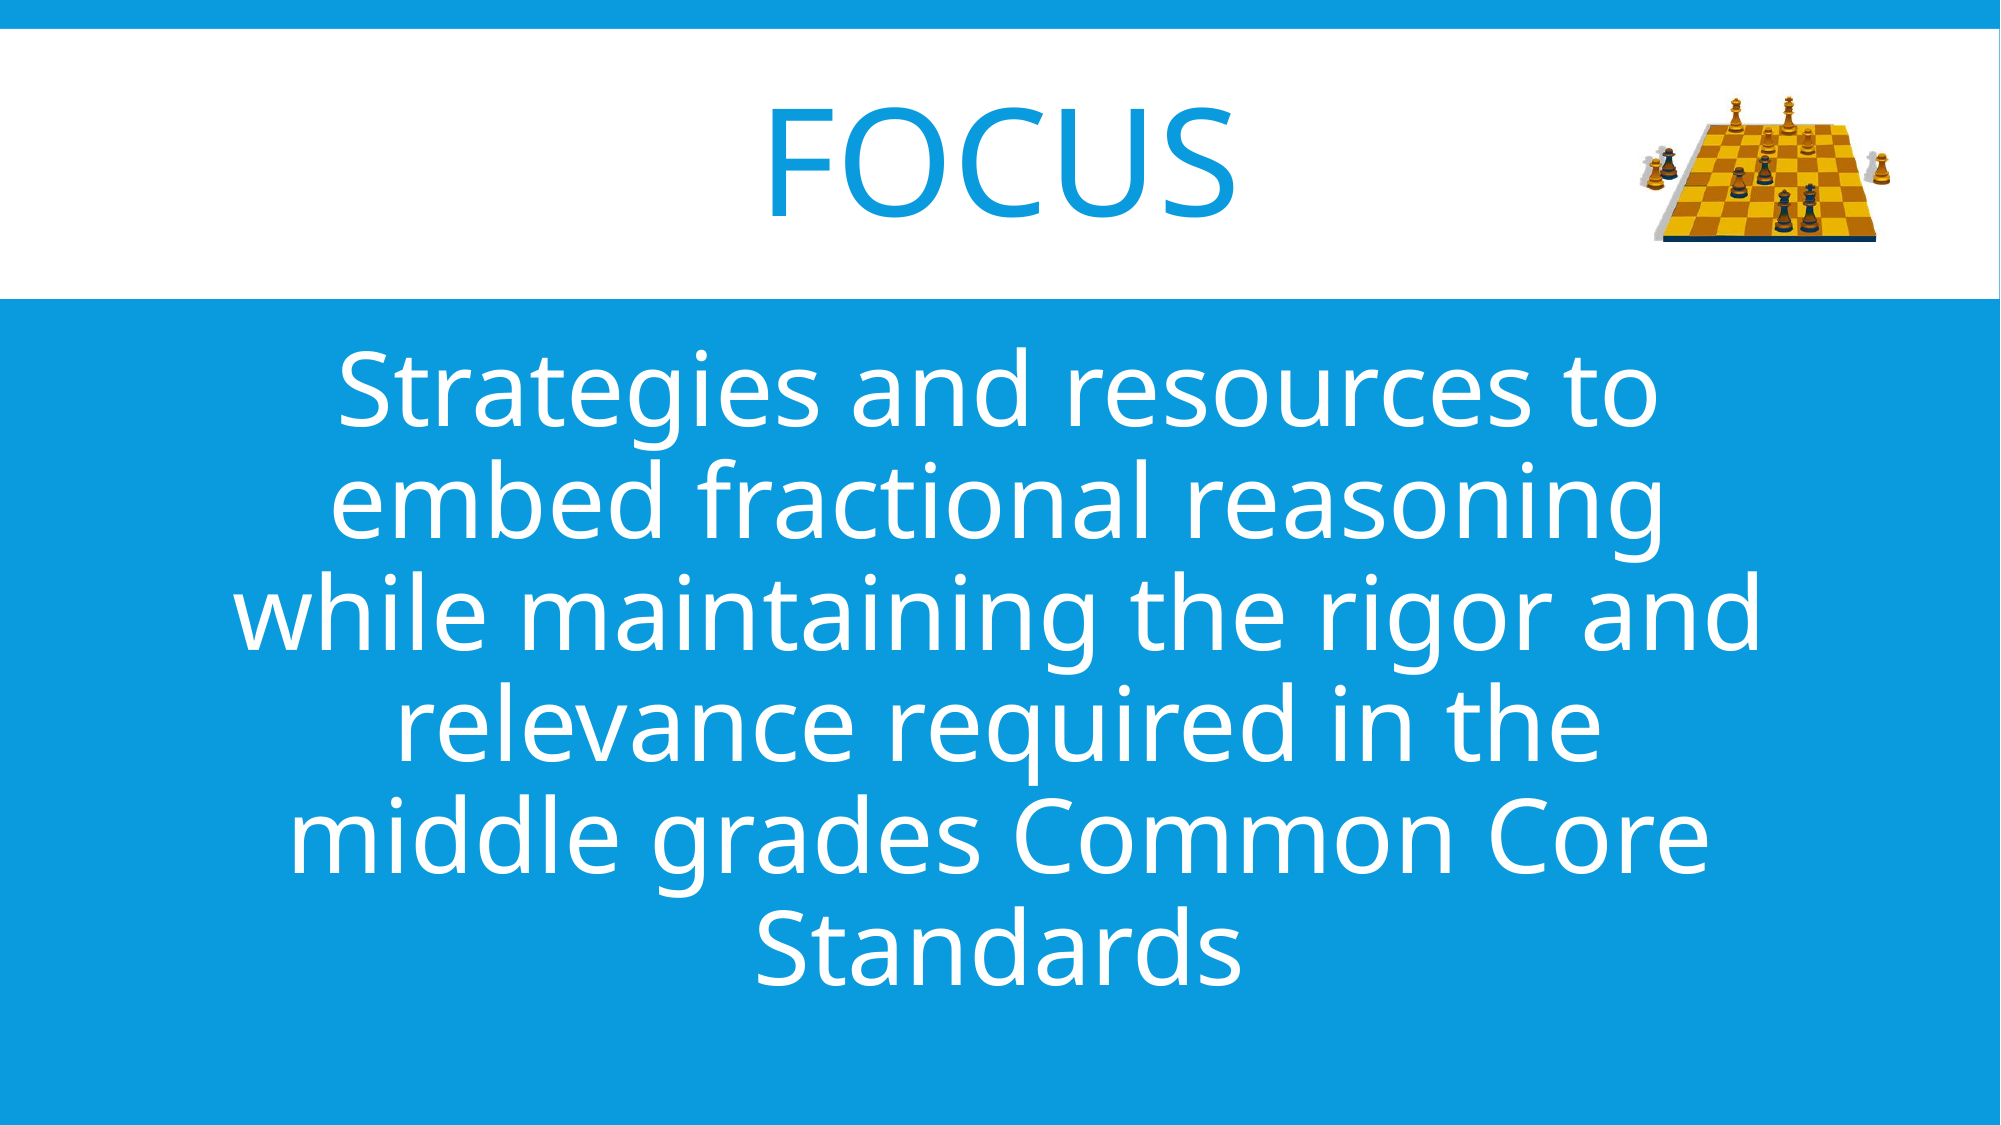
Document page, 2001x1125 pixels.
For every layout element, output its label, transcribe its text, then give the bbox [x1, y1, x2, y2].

title Focus [197, 46, 1633, 295]
list Strategies and resources to embed fractional reasoning while maintaining the rigor and relevance required in the middle grades Common Core Standards [197, 329, 1803, 1020]
picture [1639, 43, 1891, 295]
